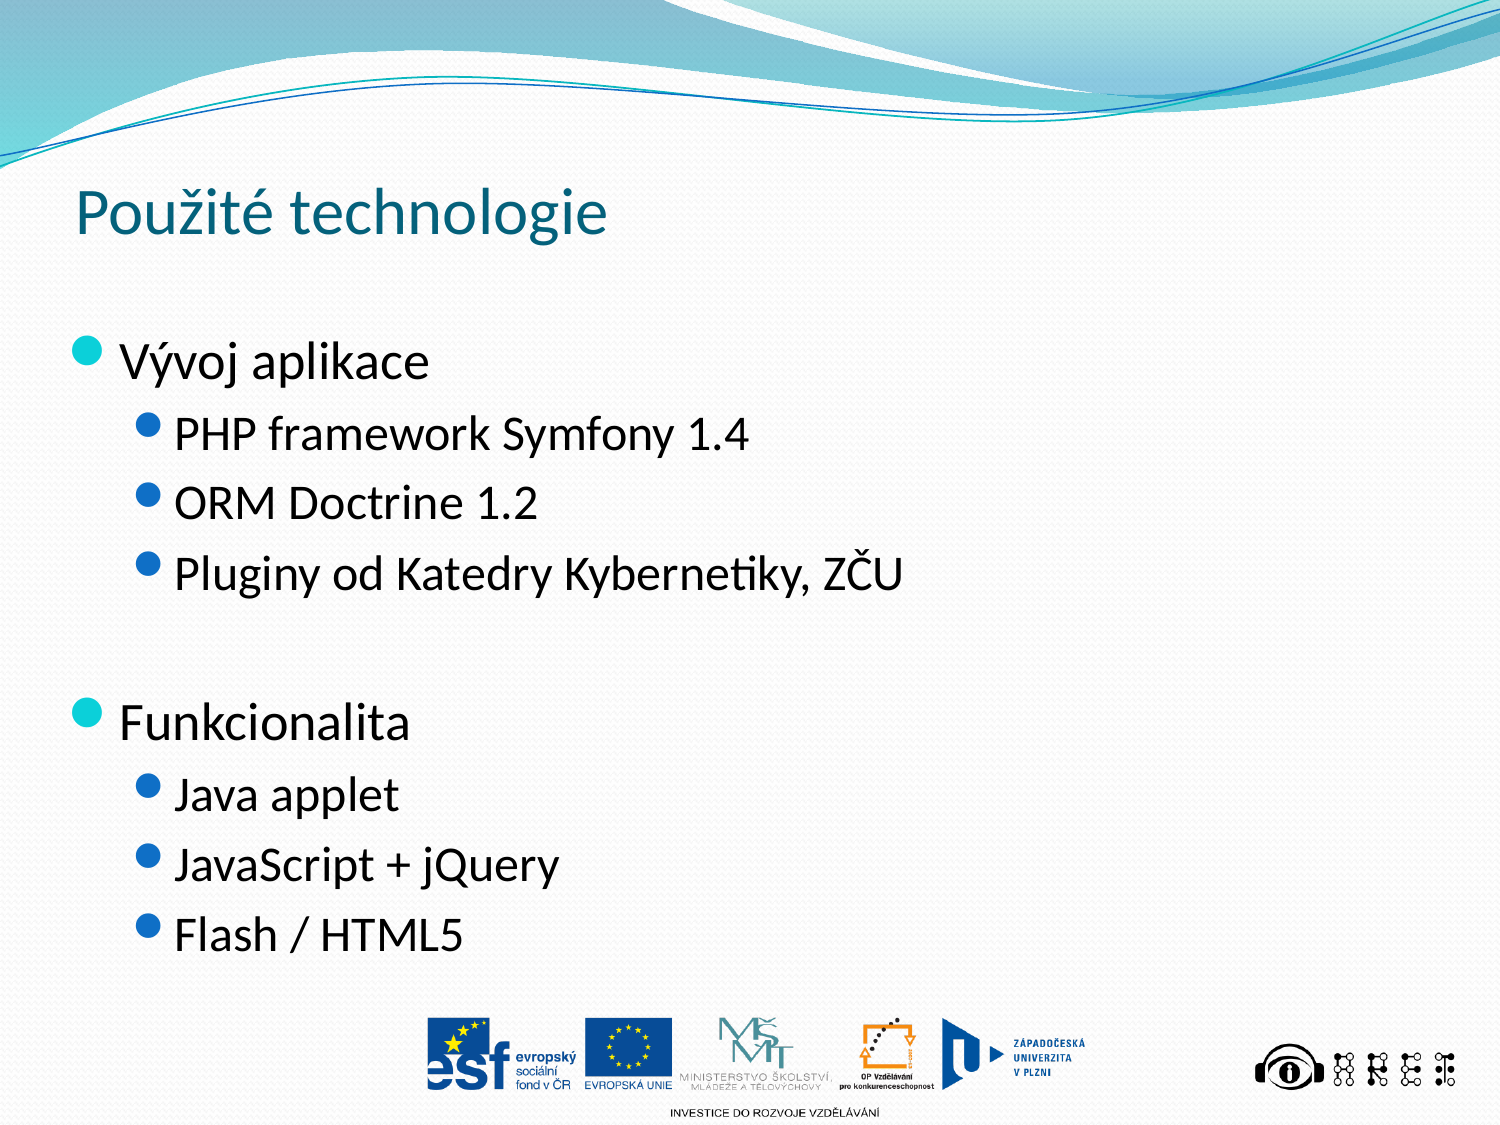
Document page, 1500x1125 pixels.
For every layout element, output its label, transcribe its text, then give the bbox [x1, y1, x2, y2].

title Použité technologie [75, 152, 1425, 248]
list Vývoj aplikace PHP framework Symfony 1.4 ORM Doctrine 1.2 Pluginy od Katedry Kybernetiky, ZČU Funkcionalita Java applet JavaScript + jQuery Flash / HTML5 [53, 317, 1447, 1038]
picture [1253, 1042, 1456, 1091]
picture [418, 1009, 1093, 1125]
